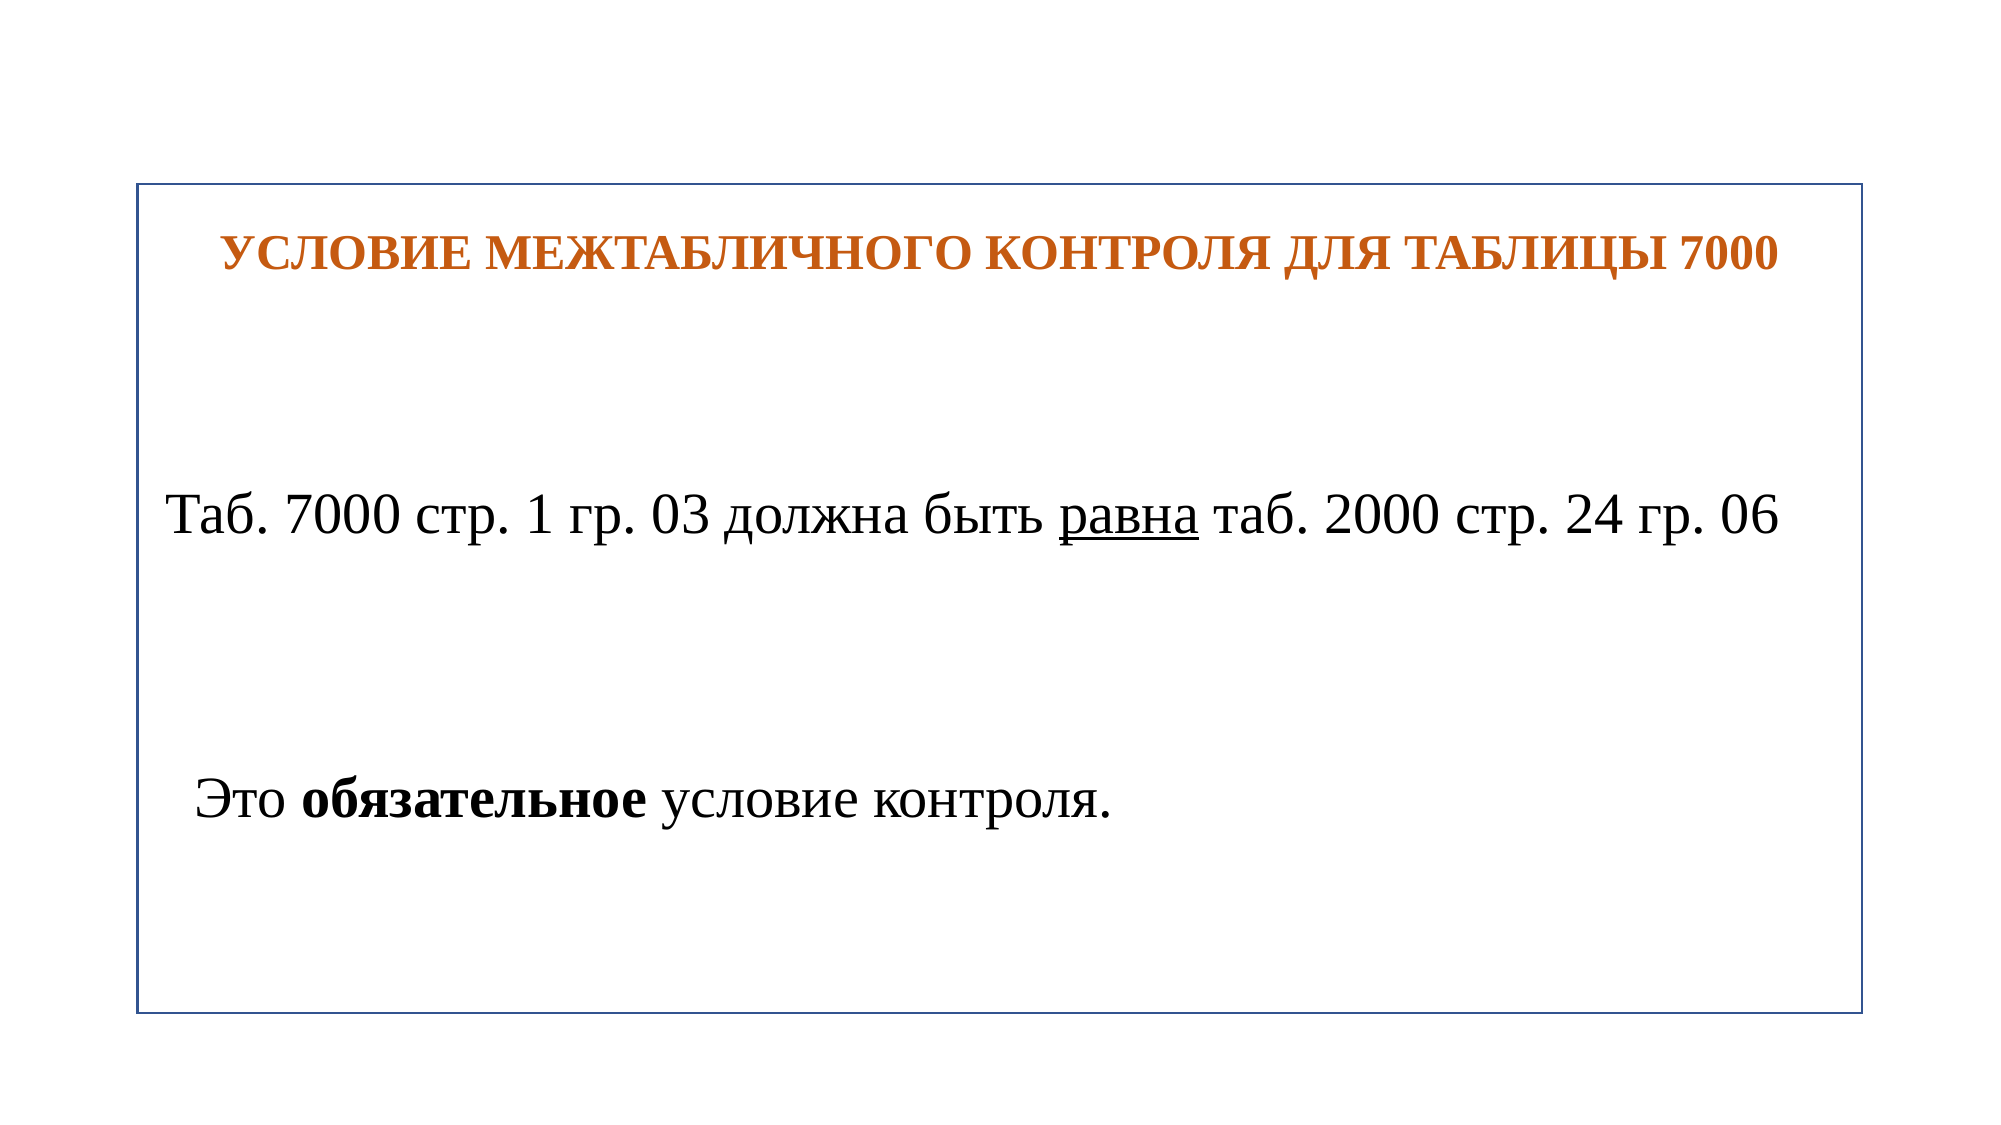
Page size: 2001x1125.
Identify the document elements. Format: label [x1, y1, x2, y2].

text_box [179, 751, 1129, 836]
text_box [176, 212, 1824, 287]
list [136, 183, 1863, 1014]
